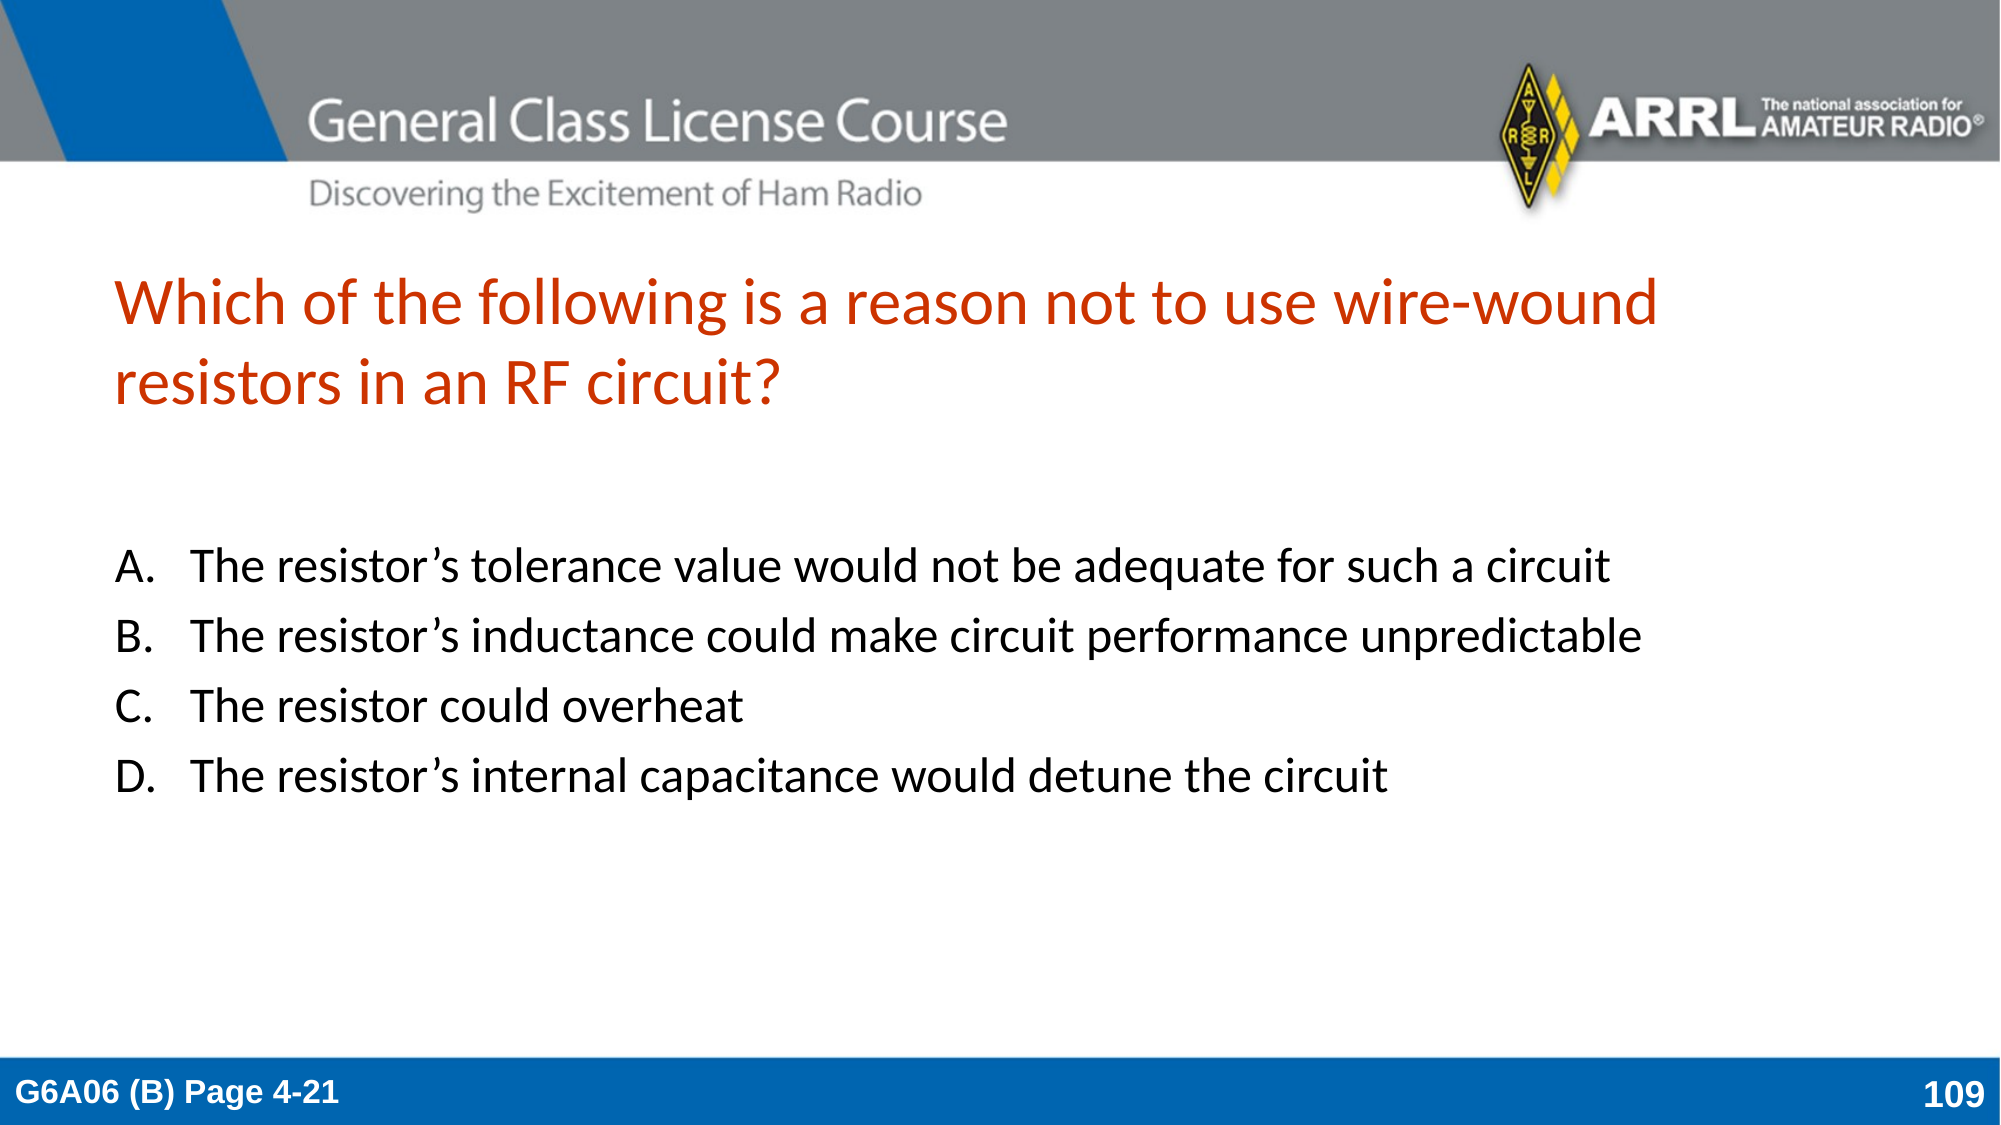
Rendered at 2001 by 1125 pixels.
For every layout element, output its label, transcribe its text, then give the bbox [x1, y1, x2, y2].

list The resistor’s tolerance value would not be adequate for such a circuit The resistor’s inductance could make circuit performance unpredictable The resistor could overheat The resistor’s internal capacitance would detune the circuit [99, 525, 1900, 1005]
text_box G6A06 (B) Page 4-21 [0, 1062, 1313, 1118]
text_box 109 [1875, 1062, 2000, 1123]
title Which of the following is a reason not to use wire-wound resistors in an RF circuit? [99, 249, 1900, 388]
picture [0, 0, 2001, 1125]
